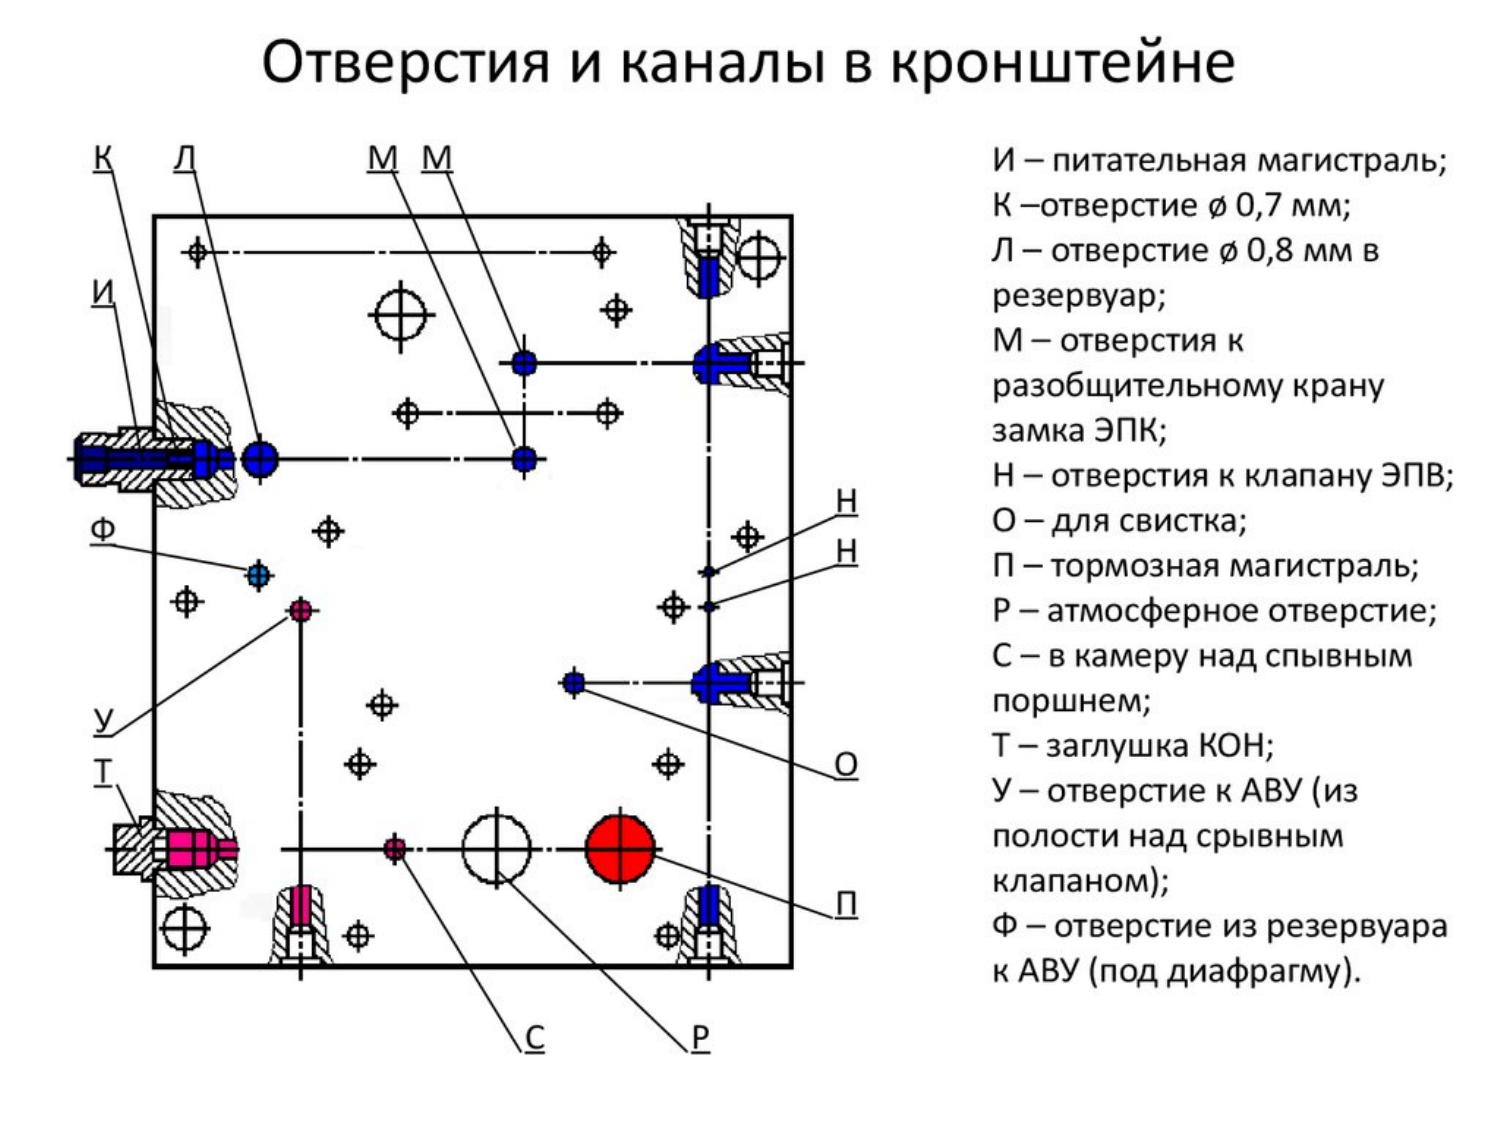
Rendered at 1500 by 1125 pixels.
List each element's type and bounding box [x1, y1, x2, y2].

list [0, 0, 1500, 1125]
